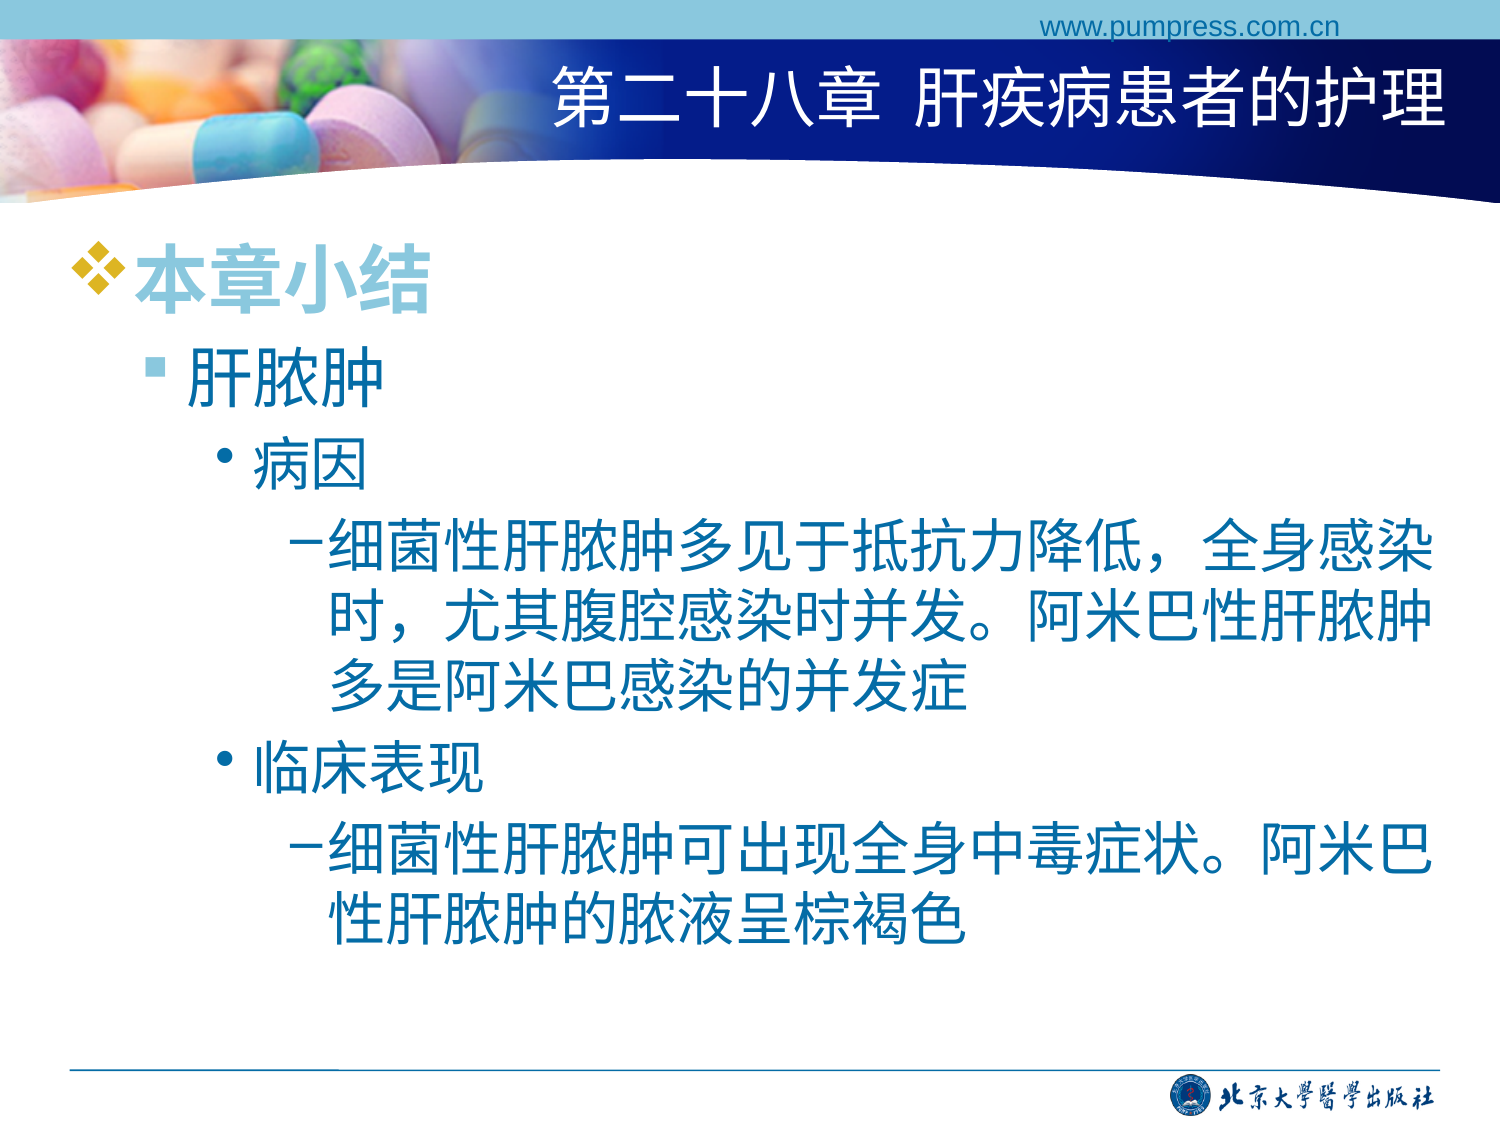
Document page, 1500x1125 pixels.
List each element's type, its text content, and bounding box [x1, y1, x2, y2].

slide_number www.pumpress.com.cn [1025, 0, 1463, 38]
picture [0, 40, 1500, 203]
picture [1170, 1074, 1436, 1118]
list 本章小结 肝脓肿 病因 细菌性肝脓肿多见于抵抗力降低，全身感染时，尤其腹腔感染时并发。阿米巴性肝脓肿多是阿米巴感染的并发症 临床表现 细菌性肝脓肿可出现全身中毒症状。阿米巴性肝脓肿的脓液呈棕褐色 [49, 224, 1463, 1026]
title 第二十八章 肝疾病患者的护理 [137, 49, 1463, 143]
